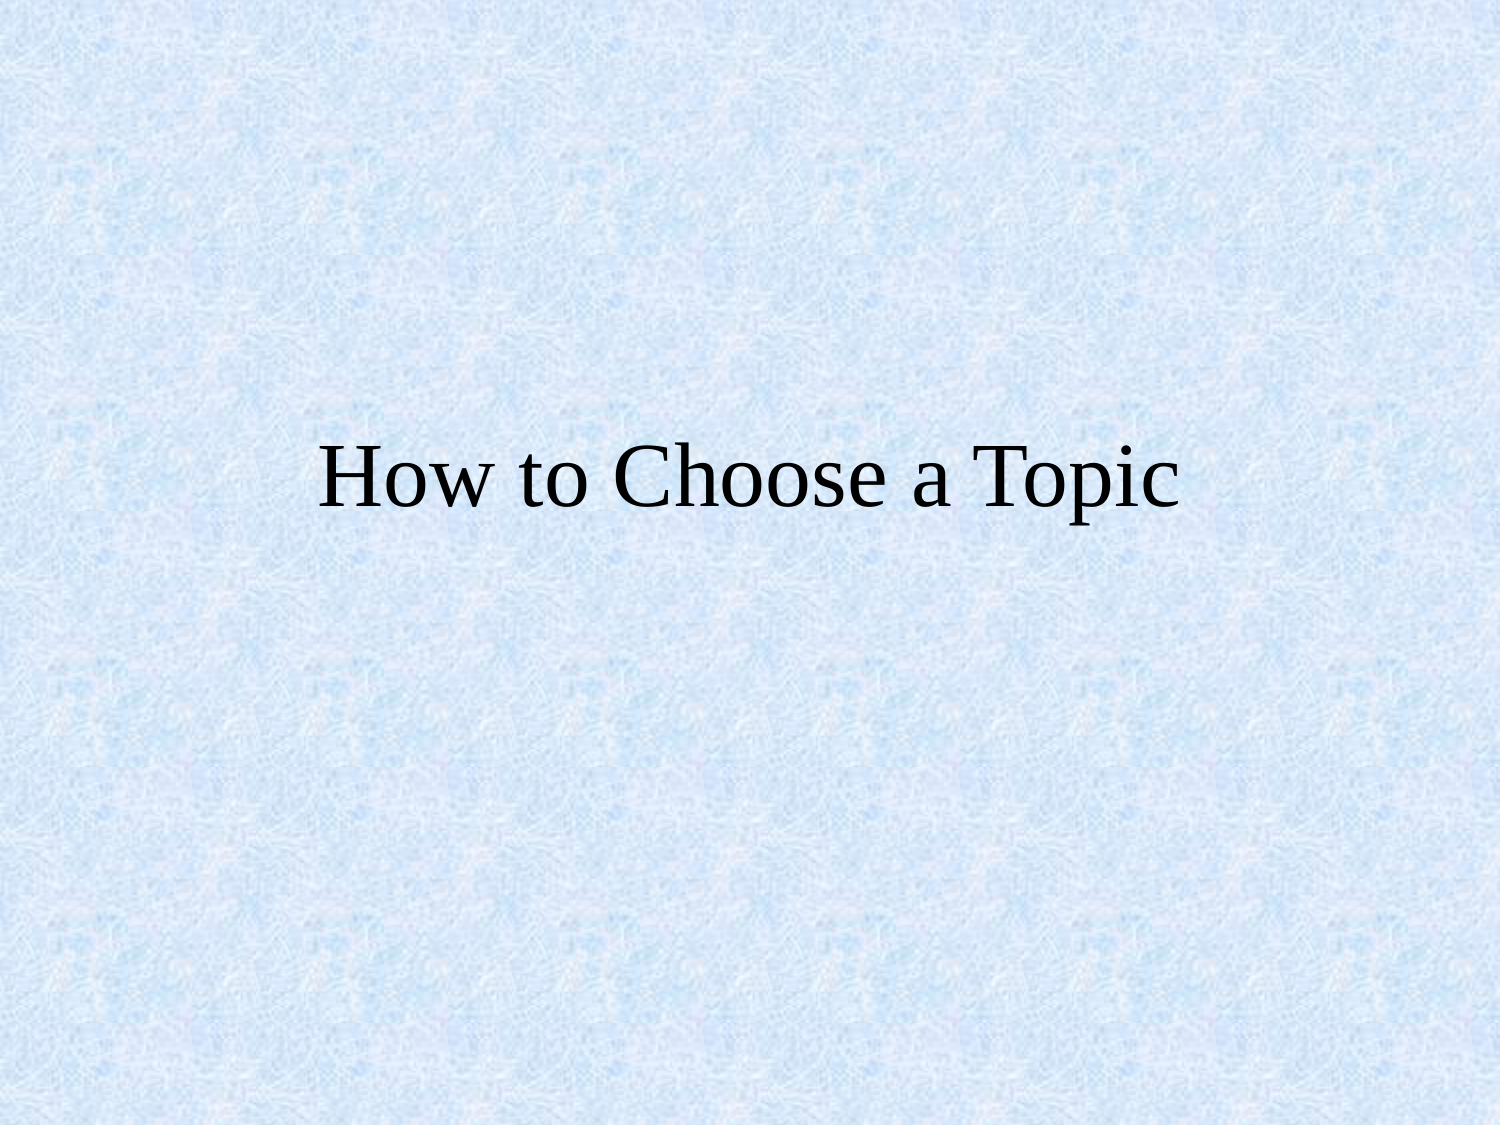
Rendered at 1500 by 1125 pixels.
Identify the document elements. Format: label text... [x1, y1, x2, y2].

title How to Choose a Topic [112, 349, 1388, 591]
picture [0, 0, 1500, 1125]
